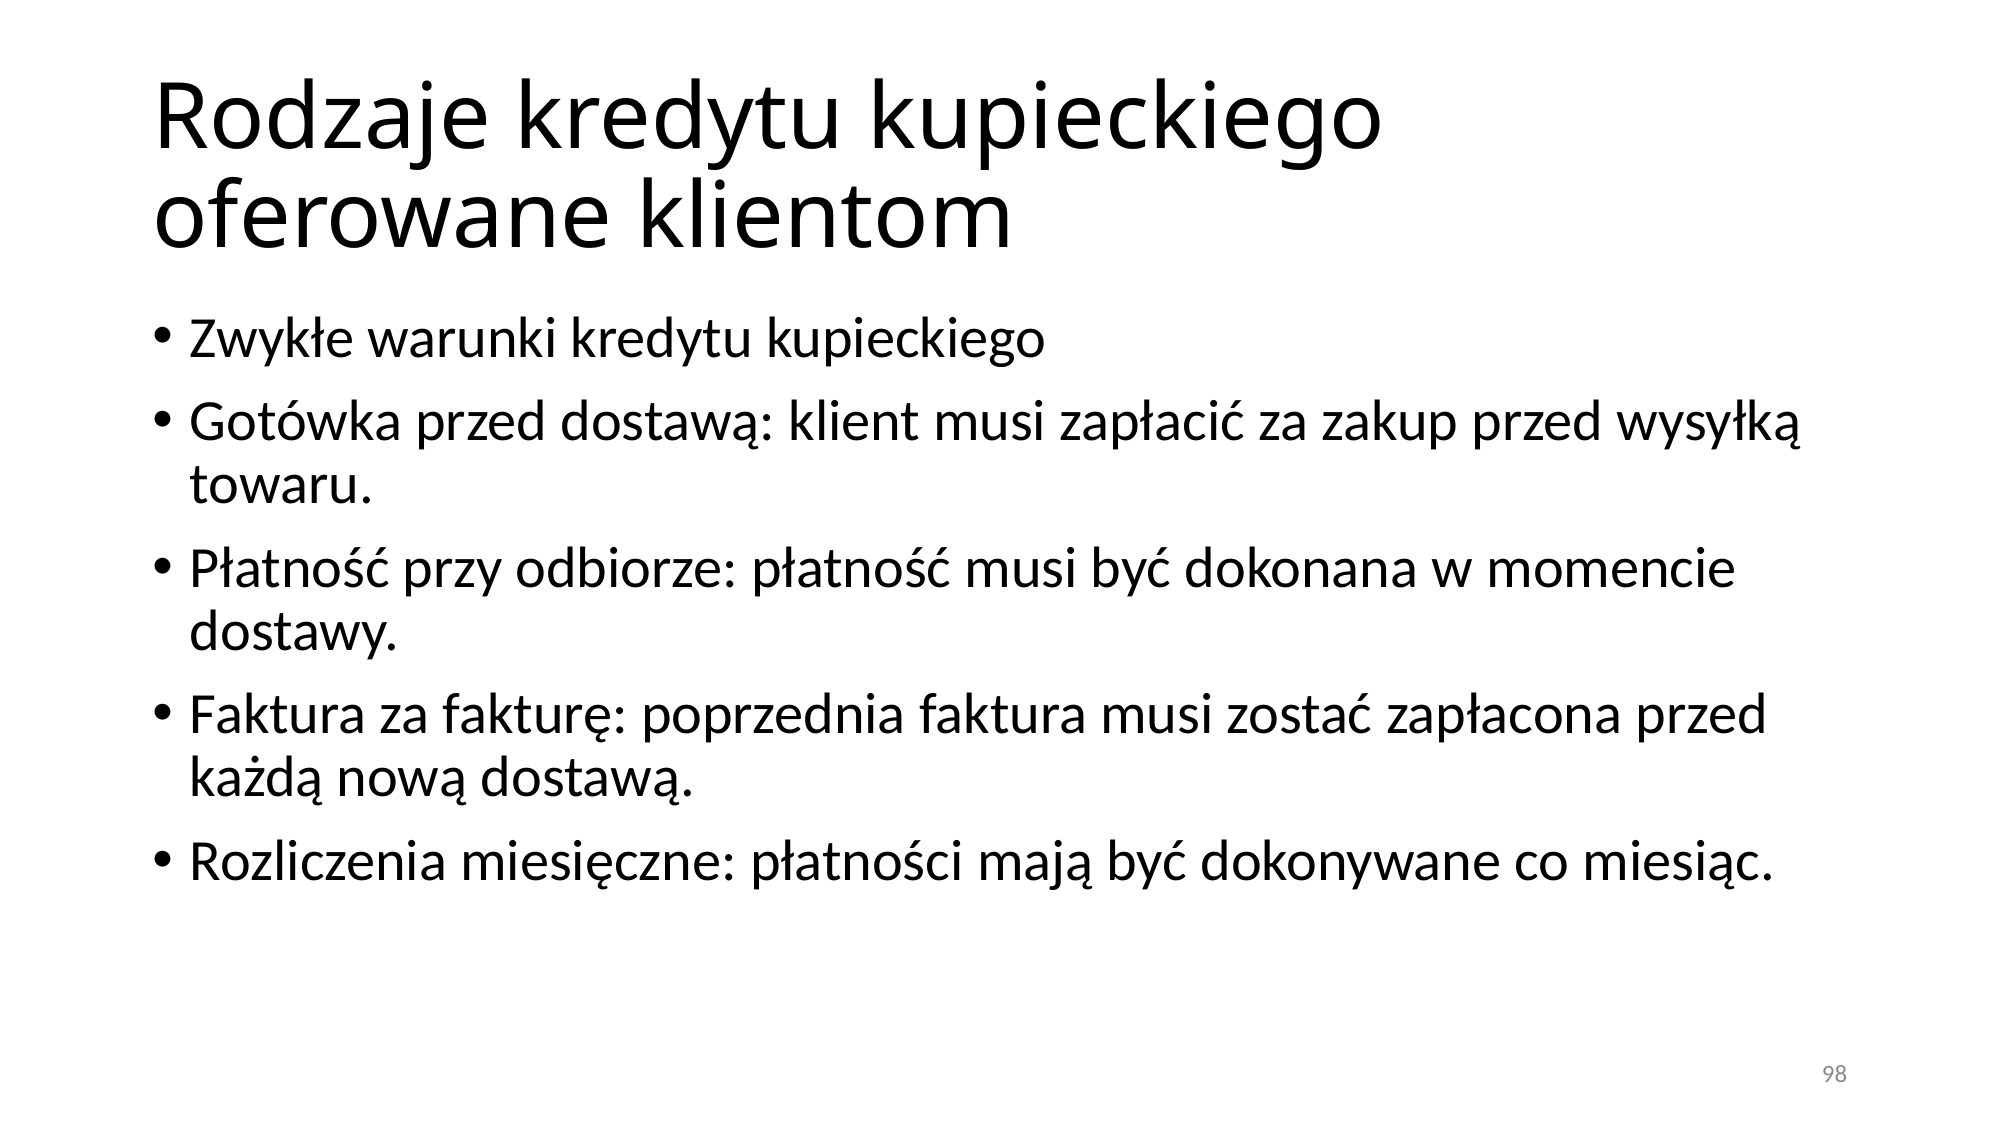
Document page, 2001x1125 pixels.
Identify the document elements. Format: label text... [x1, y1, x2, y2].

slide_number 98 [1412, 1042, 1863, 1103]
list Zwykłe warunki kredytu kupieckiego Gotówka przed dostawą: klient musi zapłacić za zakup przed wysyłką towaru. Płatność przy odbiorze: płatność musi być dokonana w momencie dostawy. Faktura za fakturę: poprzednia faktura musi zostać zapłacona przed każdą nową dostawą. Rozliczenia miesięczne: płatności mają być dokonywane co miesiąc. [137, 299, 1863, 1014]
title Rodzaje kredytu kupieckiego oferowane klientom [137, 59, 1863, 278]
